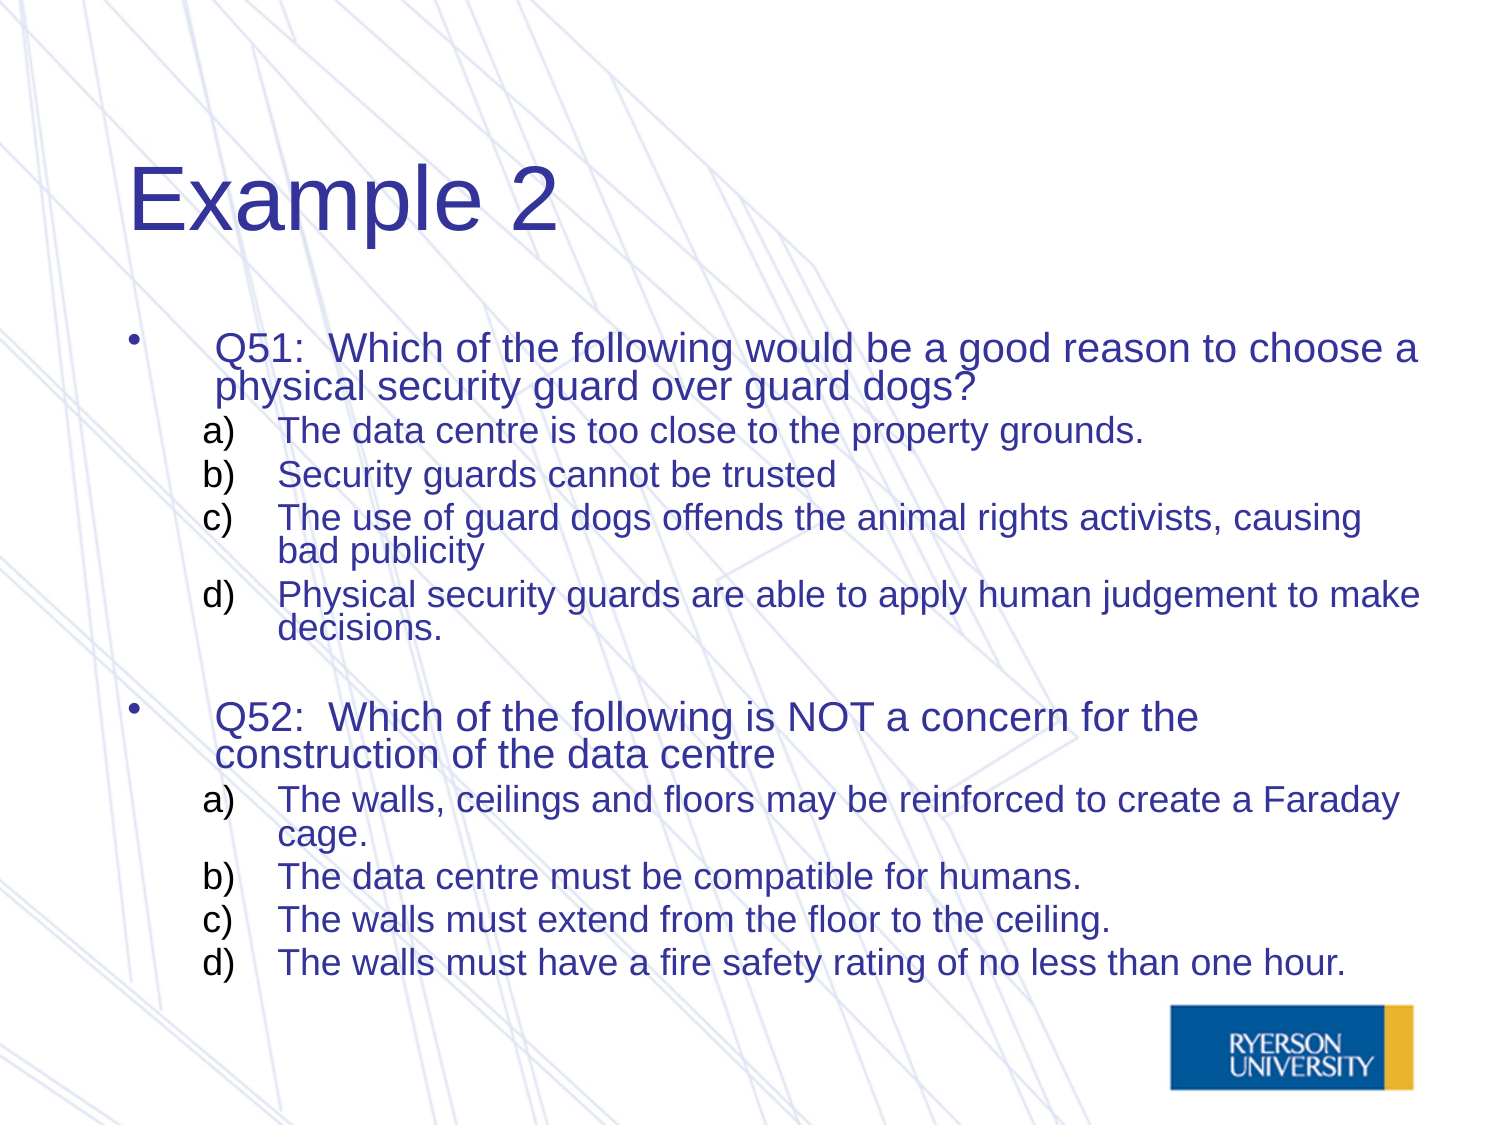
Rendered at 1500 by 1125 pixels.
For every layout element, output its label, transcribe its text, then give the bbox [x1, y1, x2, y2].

list Q51: Which of the following would be a good reason to choose a physical security guard over guard dogs? The data centre is too close to the property grounds. Security guards cannot be trusted The use of guard dogs offends the animal rights activists, causing bad publicity Physical security guards are able to apply human judgement to make decisions. Q52: Which of the following is NOT a concern for the construction of the data centre The walls, ceilings and floors may be reinforced to create a Faraday cage. The data centre must be compatible for humans. The walls must extend from the floor to the ceiling. The walls must have a fire safety rating of no less than one hour. [112, 324, 1451, 1001]
picture [0, 0, 1500, 1125]
title Example 2 [112, 99, 1451, 288]
